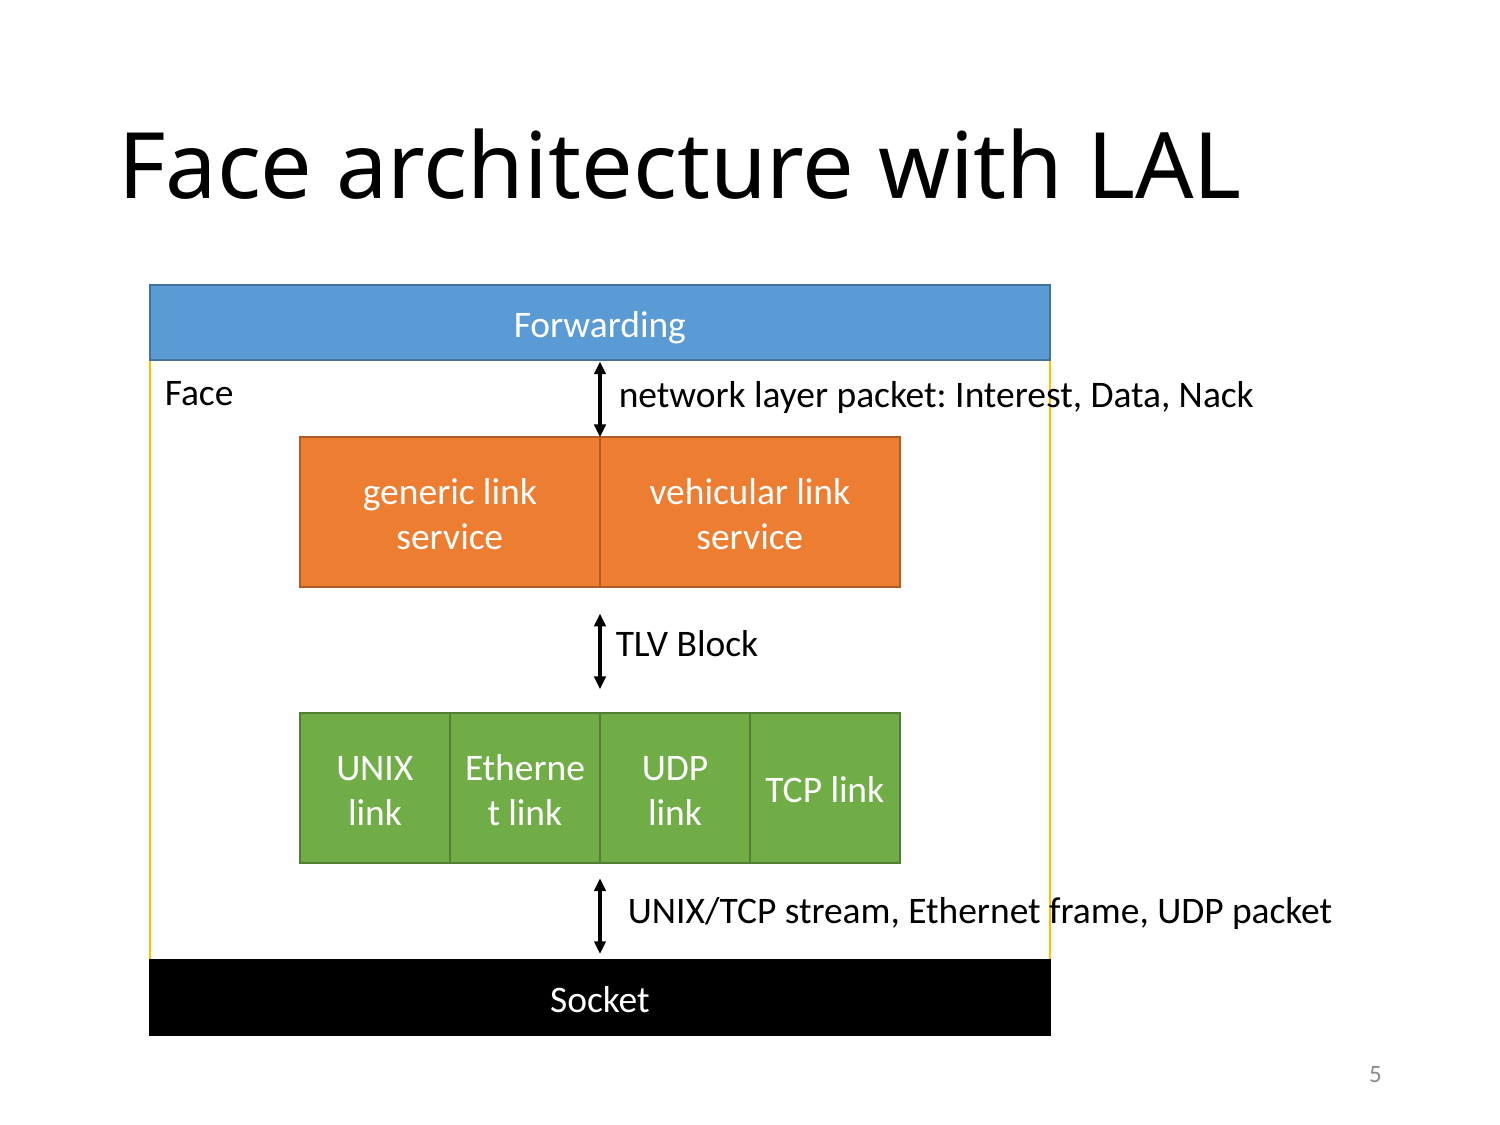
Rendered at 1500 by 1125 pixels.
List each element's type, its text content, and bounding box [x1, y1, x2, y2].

text_box TLV Block [601, 611, 774, 672]
text_box vehicular link service [599, 436, 901, 588]
text_box UNIX/TCP stream, Ethernet frame, UDP packet [613, 878, 1348, 939]
title Face architecture with LAL [103, 59, 1397, 278]
text_box Ethernet link [449, 712, 599, 864]
text_box generic link service [299, 436, 599, 588]
text_box TCP link [749, 712, 901, 864]
text_box Face [149, 361, 1051, 959]
slide_number 5 [1059, 1042, 1397, 1103]
text_box network layer packet: Interest, Data, Nack [604, 362, 1270, 422]
text_box Forwarding [149, 284, 1051, 361]
text_box UDP link [599, 712, 749, 864]
text_box Socket [149, 959, 1051, 1036]
text_box UNIX link [299, 712, 449, 864]
